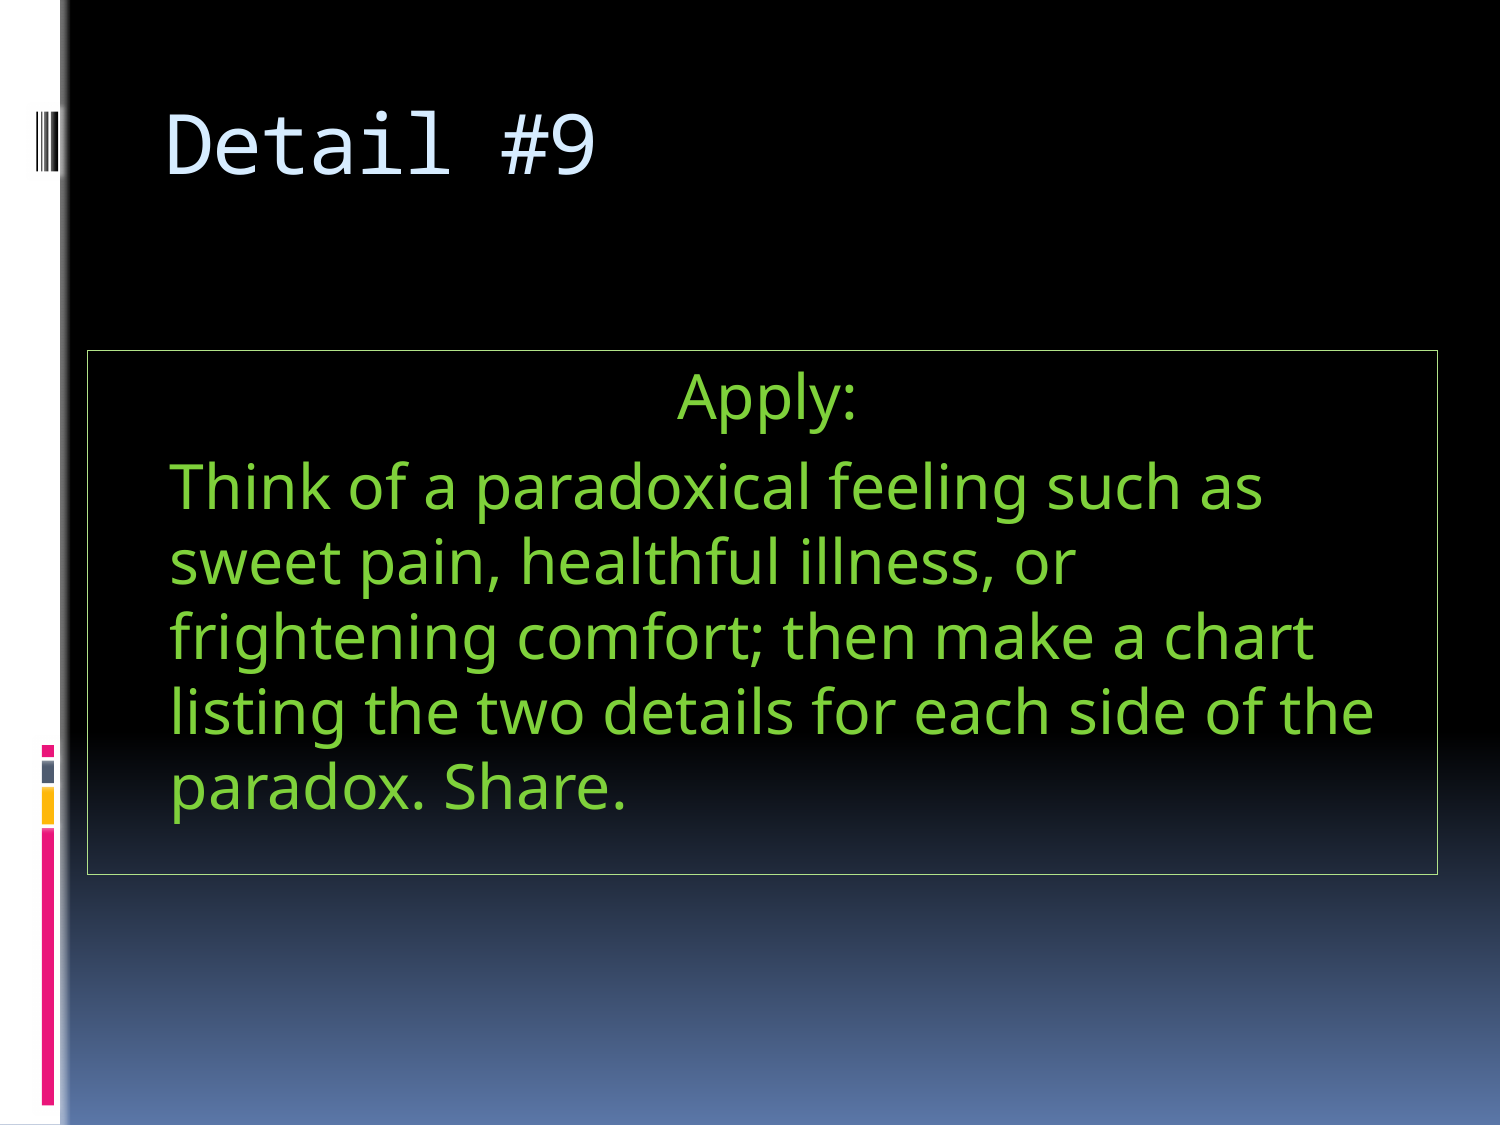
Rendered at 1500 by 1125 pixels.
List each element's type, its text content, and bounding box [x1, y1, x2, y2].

list Apply: Think of a paradoxical feeling such as sweet pain, healthful illness, or frightening comfort; then make a chart listing the two details for each side of the paradox. Share. [87, 350, 1438, 875]
title Detail #9 [150, 83, 1425, 234]
